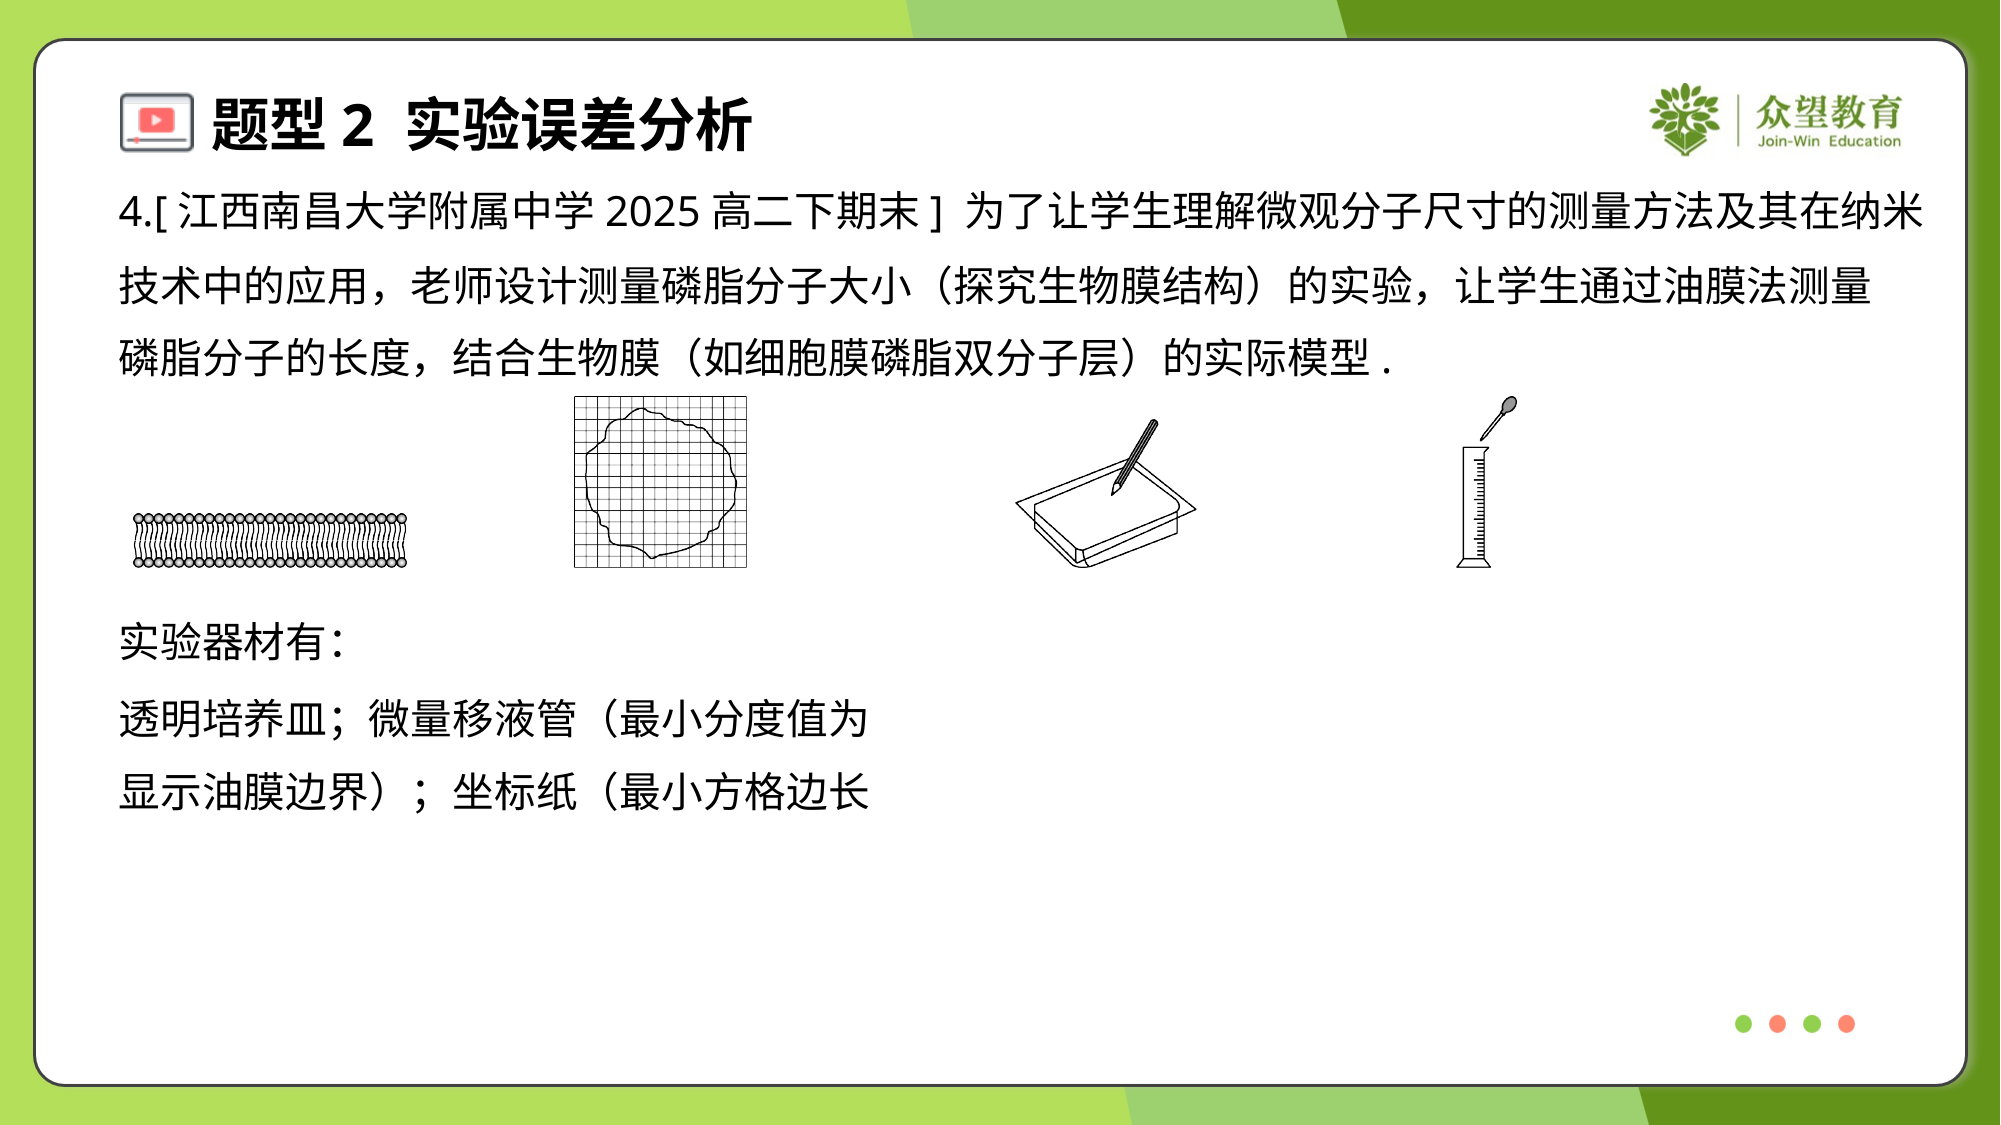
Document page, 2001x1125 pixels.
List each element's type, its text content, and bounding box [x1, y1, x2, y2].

text_box 4.[江西南昌大学附属中学2025高二下期末] 为了让学生理解微观分子尺寸的测量方法及其在纳米 技术中的应用，老师设计测量磷脂分子大小（探究生物膜结构）的实验，让学生通过油膜法测量 磷脂分子的长度，结合生物膜（如细胞膜磷脂双分子层）的实际模型. [118, 159, 1883, 375]
picture [0, 0, 2000, 1125]
